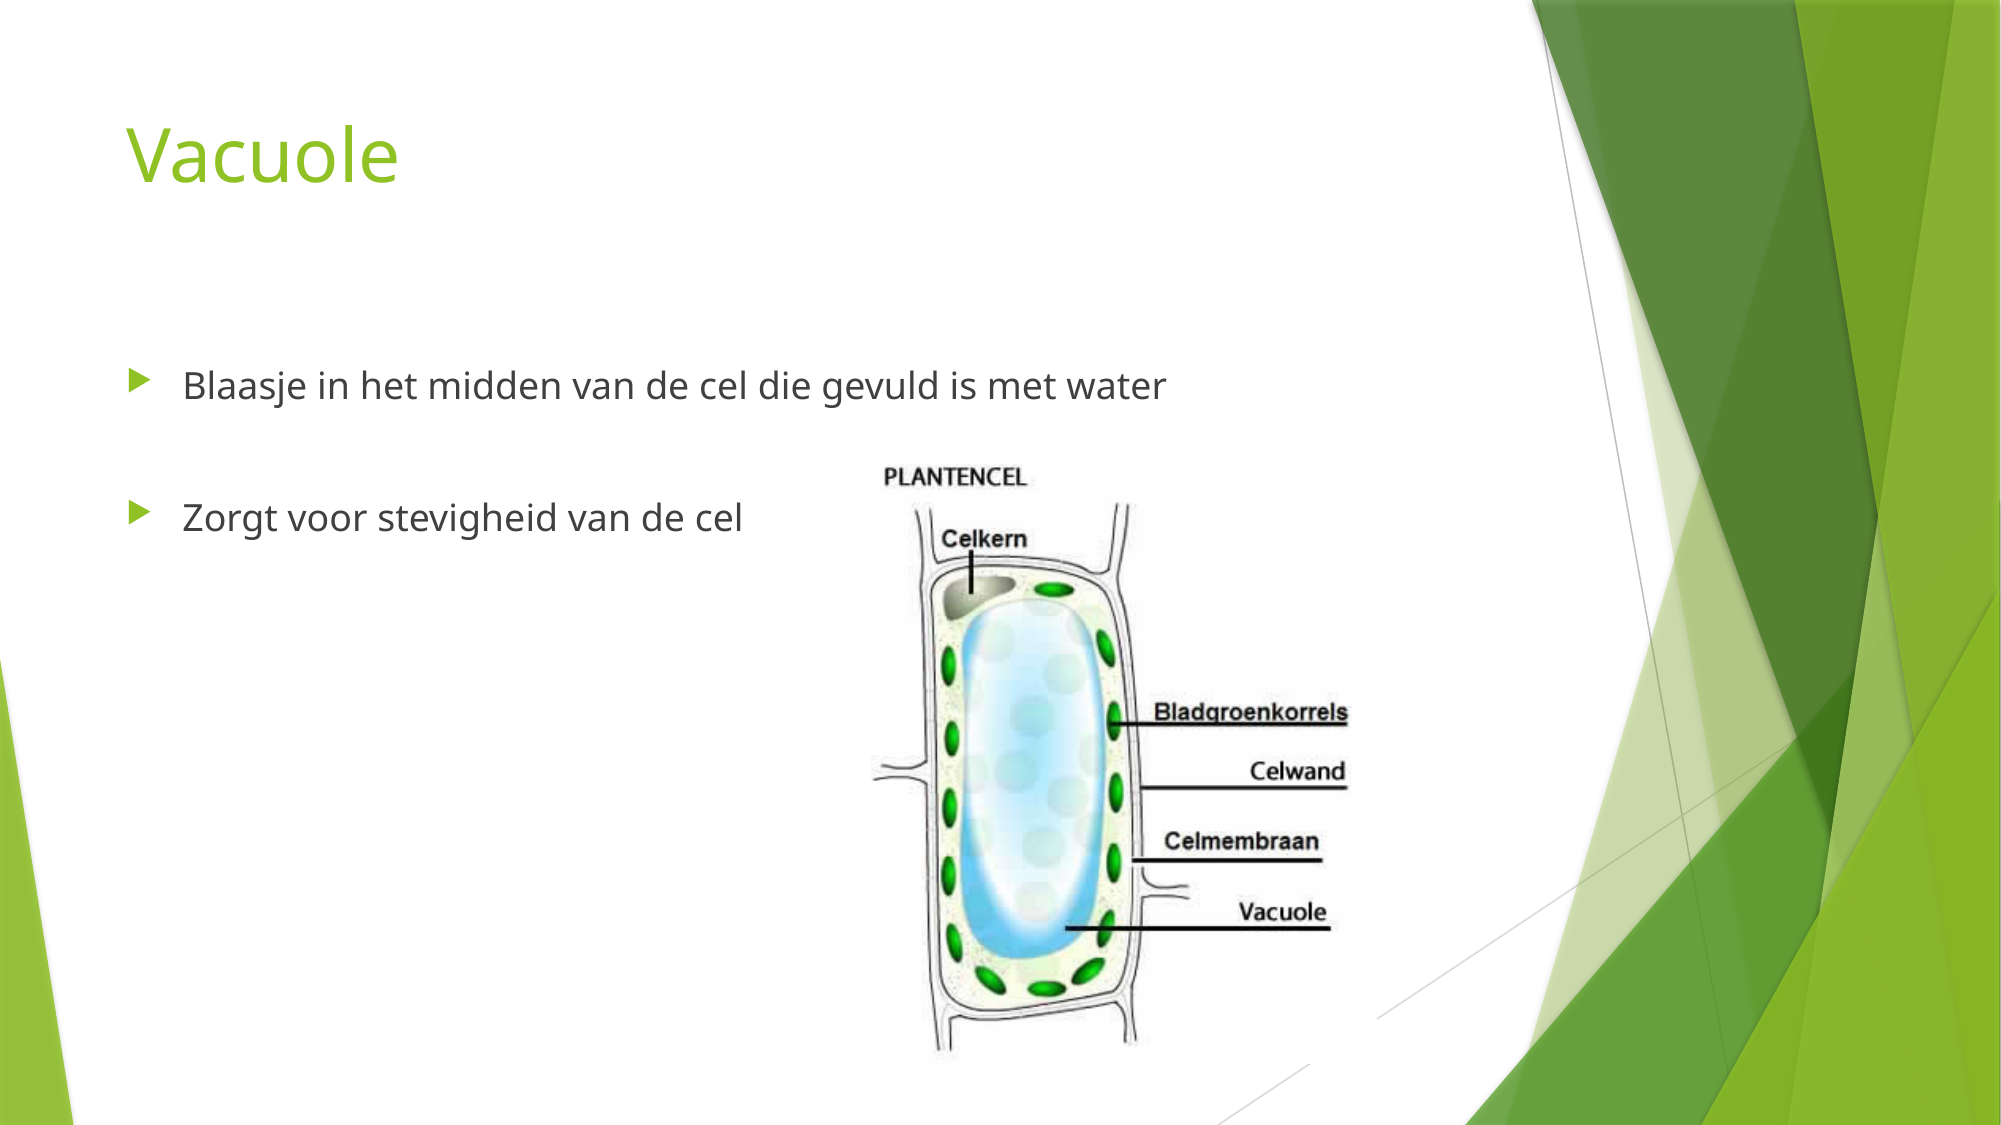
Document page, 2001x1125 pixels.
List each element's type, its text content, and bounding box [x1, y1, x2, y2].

title Vacuole [111, 99, 1522, 317]
list Blaasje in het midden van de cel die gevuld is met water Zorgt voor stevigheid van de cel [111, 354, 1522, 992]
picture [871, 452, 1378, 1065]
